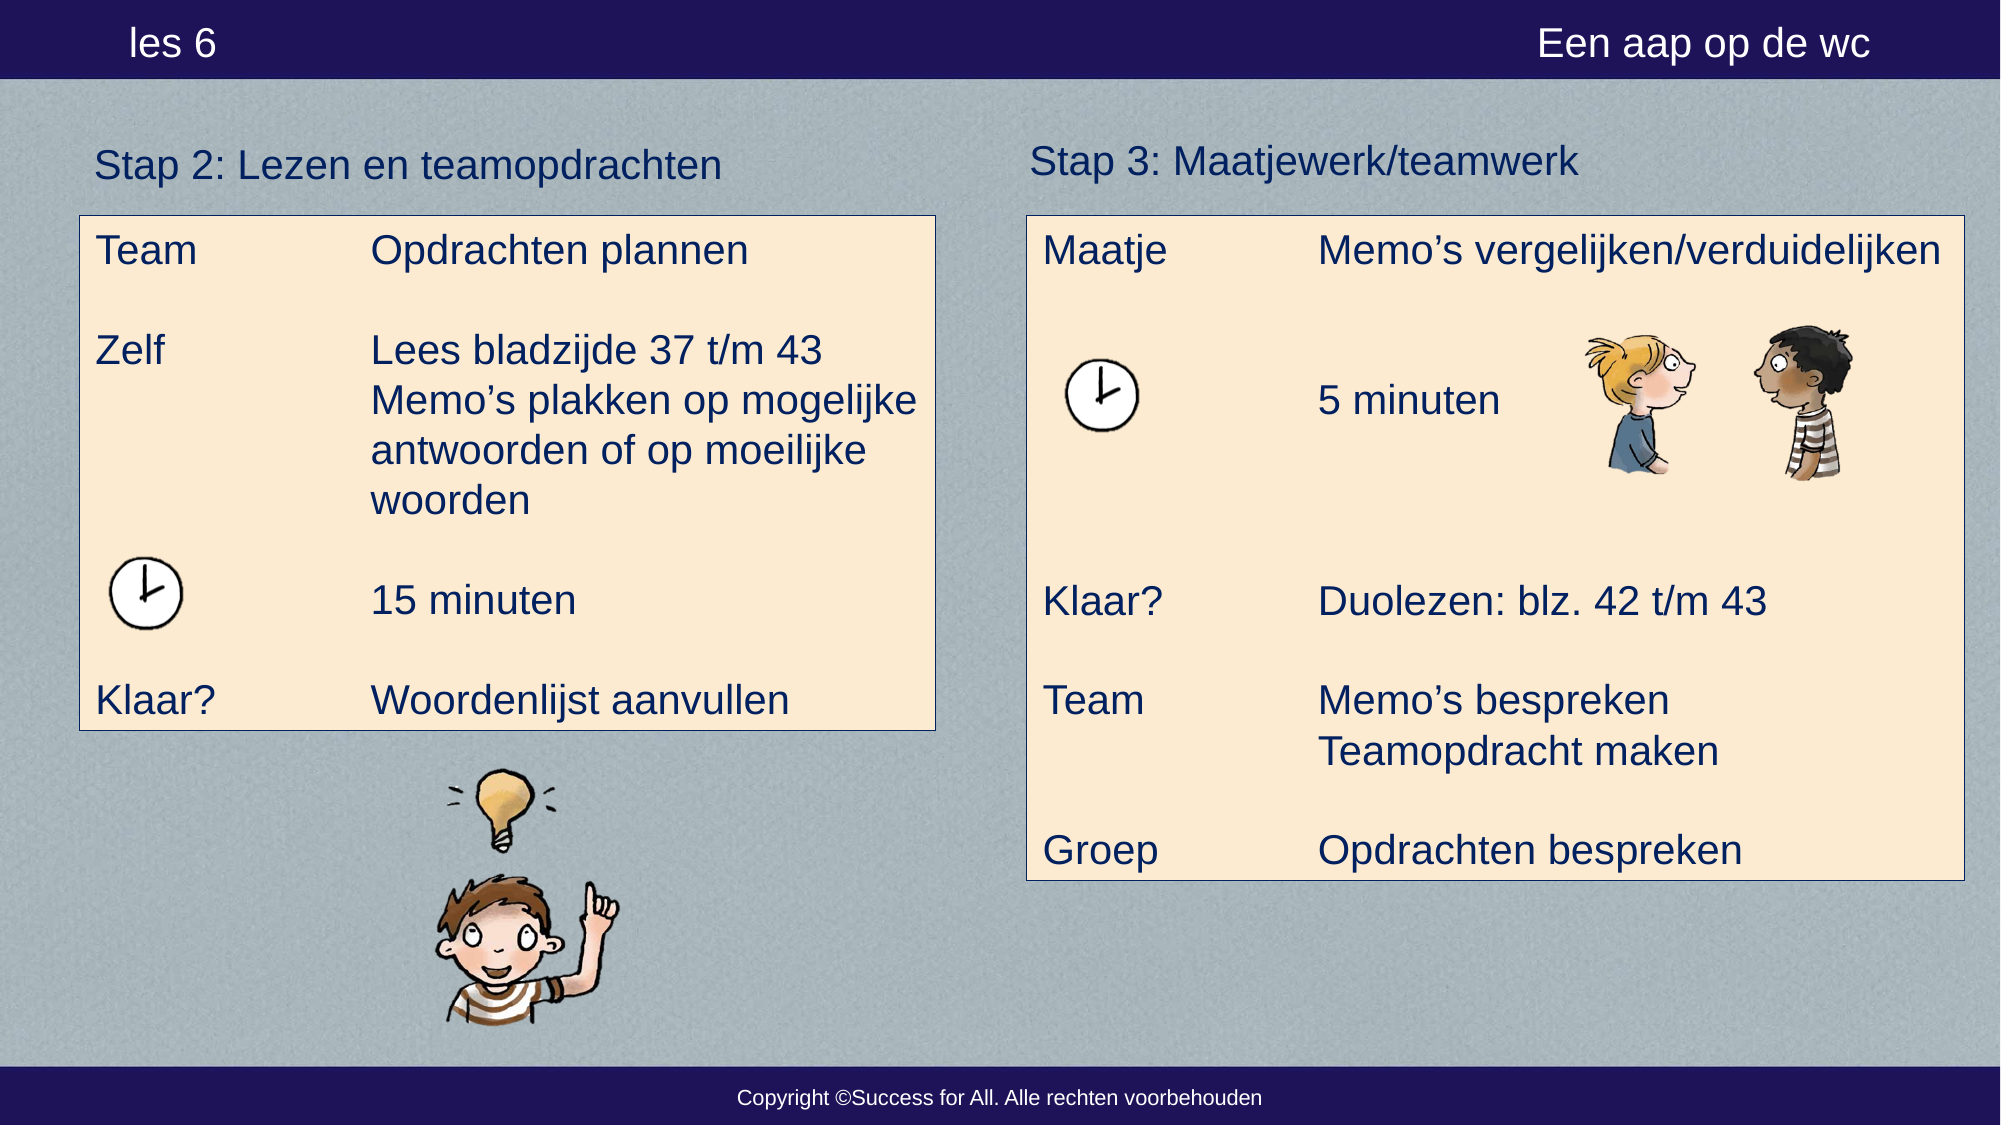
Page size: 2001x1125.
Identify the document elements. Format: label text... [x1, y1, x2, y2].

text_box Team Opdrachten plannen Zelf Lees bladzijde 37 t/m 43 Memo’s plakken op mogelijke antwoorden of op moeilijke woorden 15 minuten Klaar? Woordenlijst aanvullen [79, 215, 936, 731]
text_box Maatje Memo’s vergelijken/verduidelijken 5 minuten Klaar? Duolezen: blz. 42 t/m 43 Team Memo’s bespreken Teamopdracht maken Groep Opdrachten bespreken [1026, 215, 1965, 881]
picture [0, 0, 2001, 1125]
text_box Copyright ©Success for All. Alle rechten voorbehouden [0, 1076, 2000, 1125]
text_box Stap 2: Lezen en teamopdrachten [79, 130, 881, 195]
text_box Stap 3: Maatjewerk/teamwerk [1014, 126, 1871, 192]
text_box Een aap op de wc [999, 8, 1886, 73]
text_box les 6 [114, 8, 354, 73]
